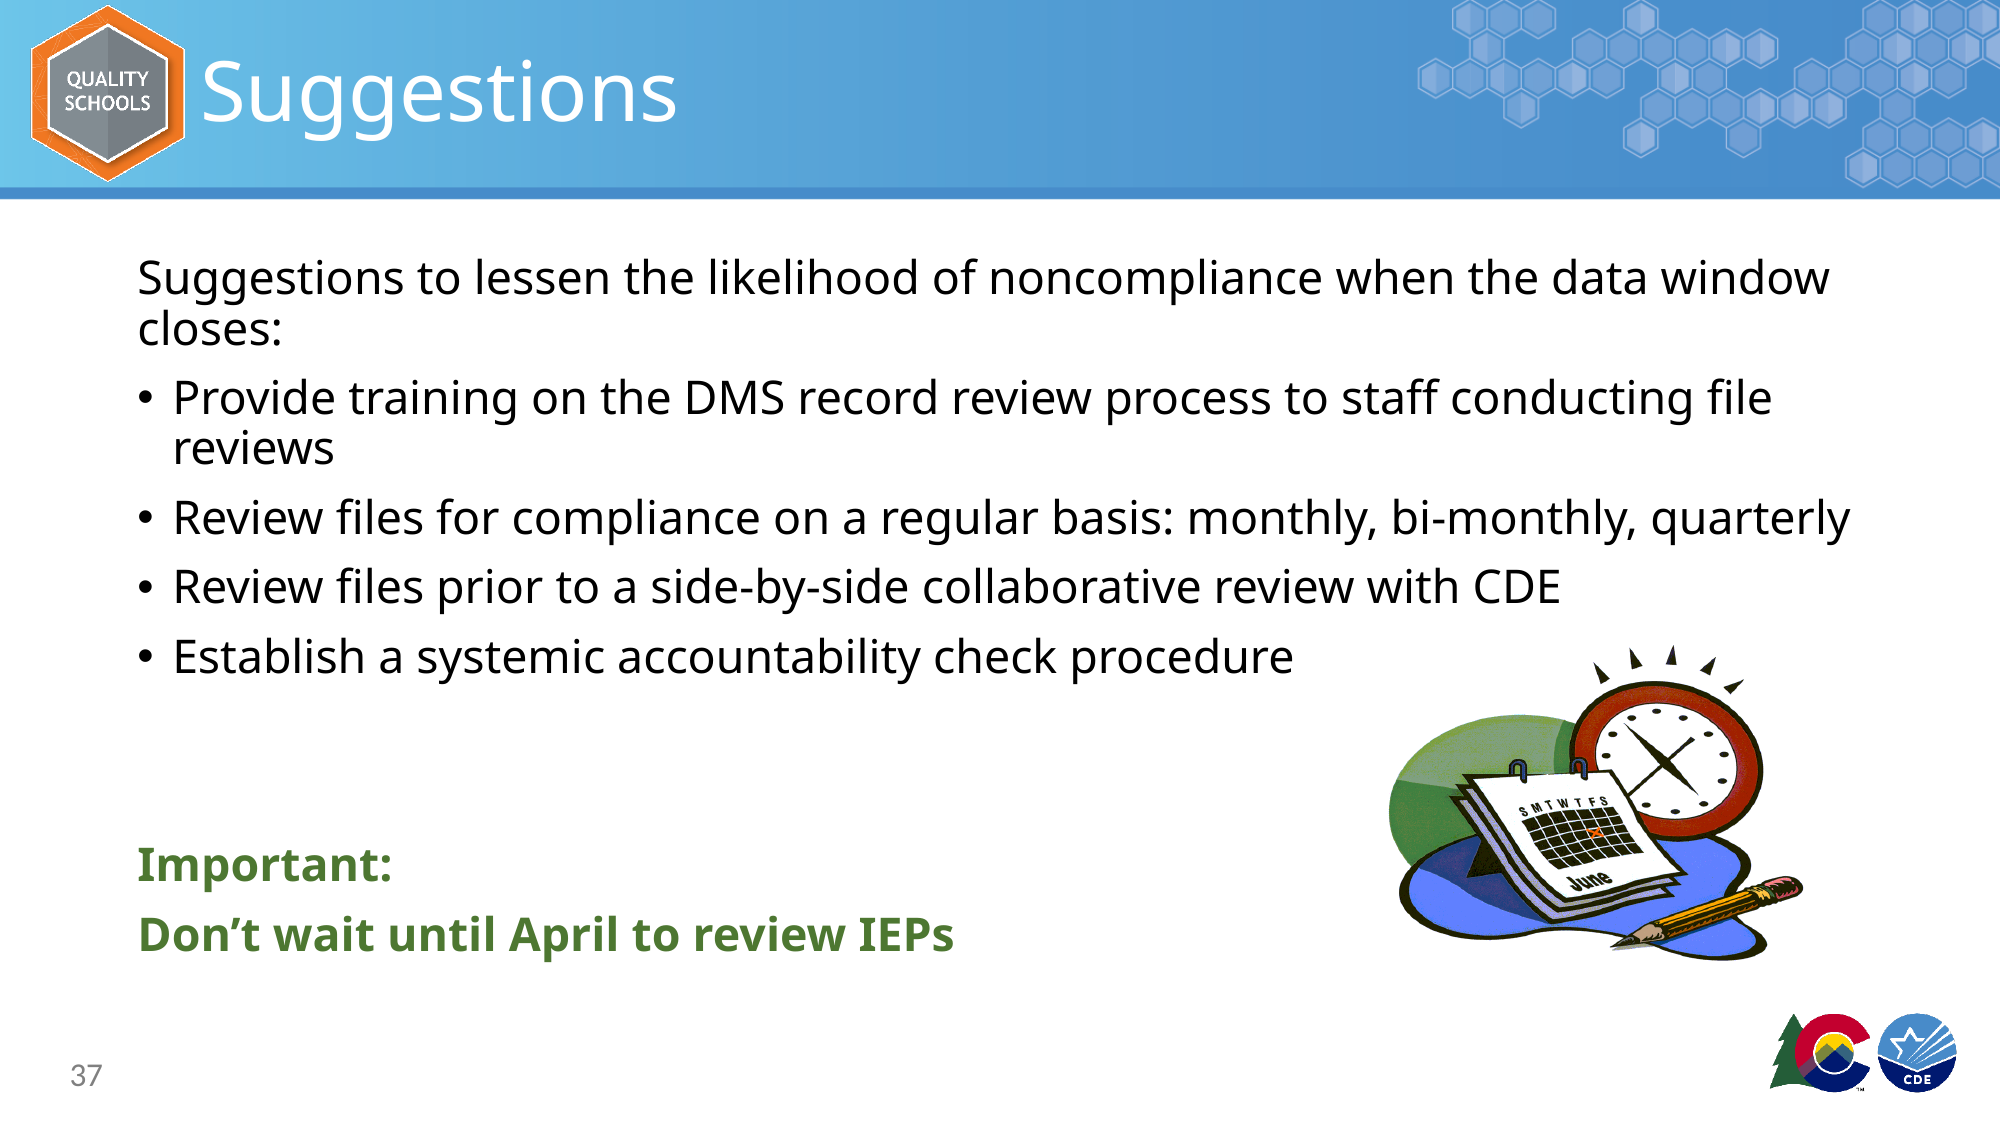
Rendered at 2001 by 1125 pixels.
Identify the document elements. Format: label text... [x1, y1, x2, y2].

title Suggestions [200, 49, 1382, 172]
picture [0, 0, 2000, 200]
picture [1768, 1012, 1957, 1093]
picture [1381, 627, 1821, 969]
slide_number 37 [54, 1042, 505, 1103]
list Suggestions to lessen the likelihood of noncompliance when the data window closes: Provide training on the DMS record review process to staff conducting file reviews Review files for compliance on a regular basis: monthly, bi-monthly, quarterly Review files prior to a side-by-side collaborative review with CDE Establish a systemic accountability check procedure Important: Don’t wait until April to review IEPs [137, 254, 1863, 969]
